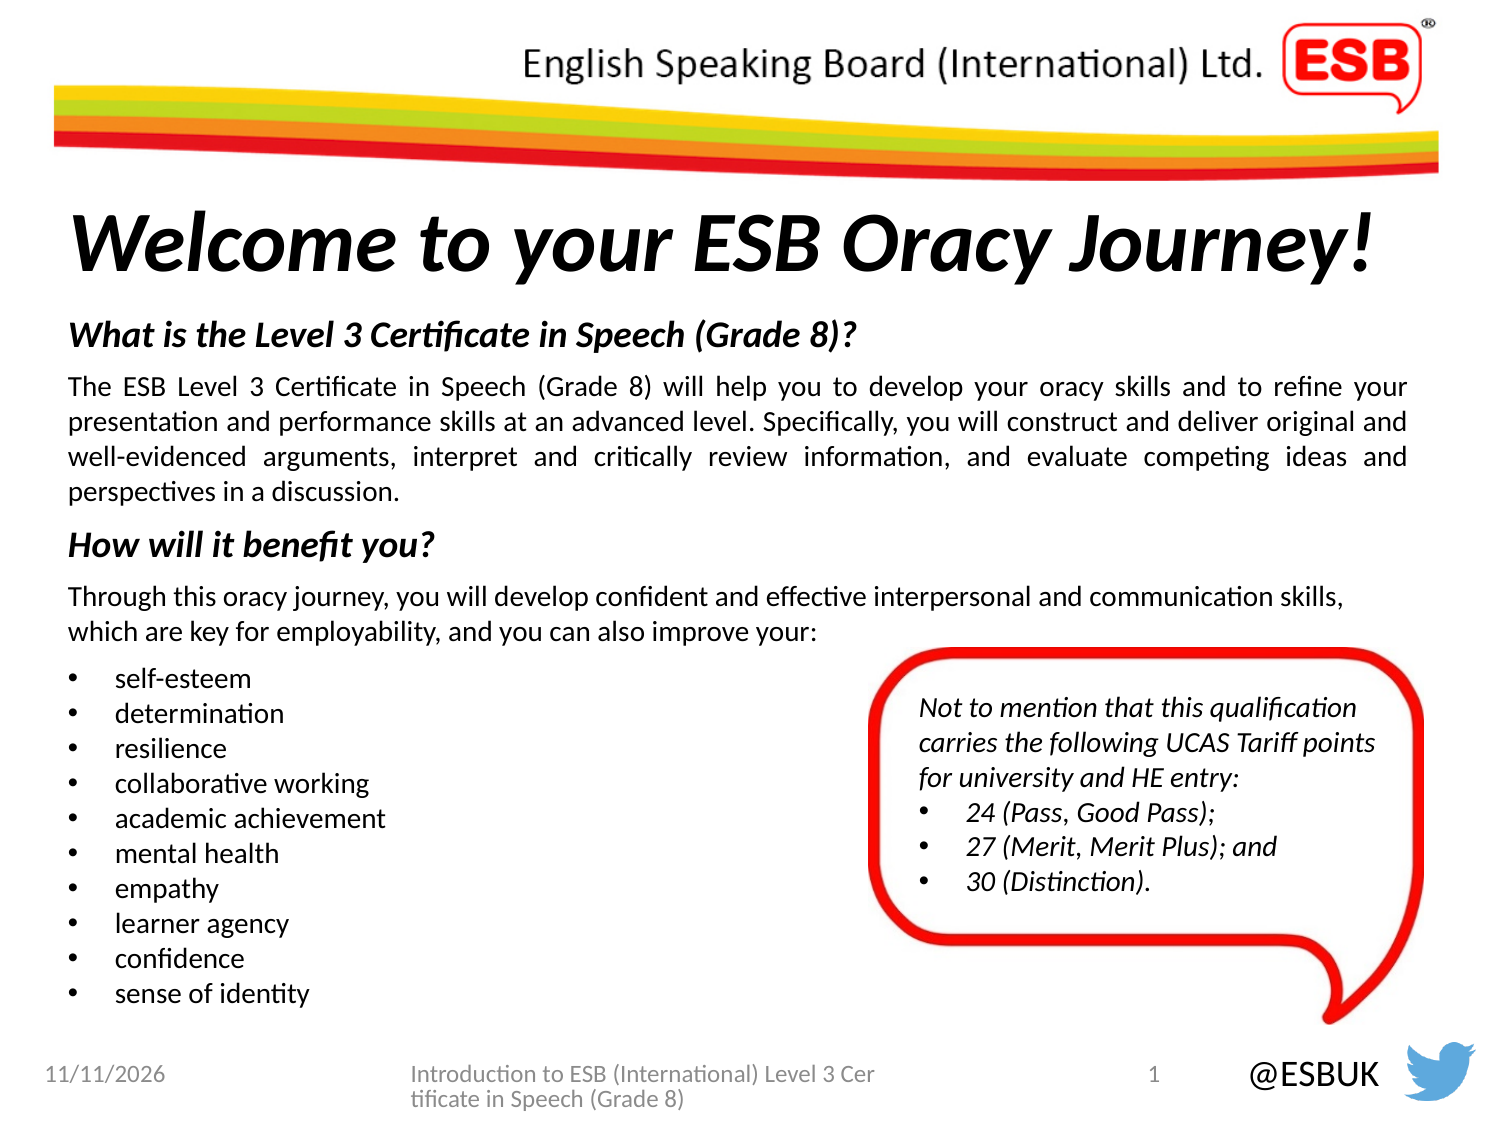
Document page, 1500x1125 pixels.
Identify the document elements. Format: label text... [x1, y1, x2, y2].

text_box What is the Level 3 Certificate in Speech (Grade 8)? The ESB Level 3 Certificate in Speech (Grade 8) will help you to develop your oracy skills and to refine your presentation and performance skills at an advanced level. Specifically, you will construct and deliver original and well-evidenced arguments, interpret and critically review information, and evaluate competing ideas and perspectives in a discussion. How will it benefit you? Through this oracy journey, you will develop confident and effective interpersonal and communication skills, which are key for employability, and you can also improve your: self-esteem determination resilience collaborative working academic achievement mental health empathy learner agency confidence sense of identity [53, 302, 1424, 1017]
footer Introduction to ESB (International) Level 3 Certificate in Speech (Grade 8) [395, 1042, 902, 1103]
title Welcome to your ESB Oracy Journey! [53, 184, 1424, 302]
picture [0, 0, 1500, 189]
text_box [868, 647, 1424, 1025]
slide_number 1 [930, 1042, 1176, 1103]
picture [1404, 1042, 1476, 1101]
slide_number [29, 1042, 367, 1103]
